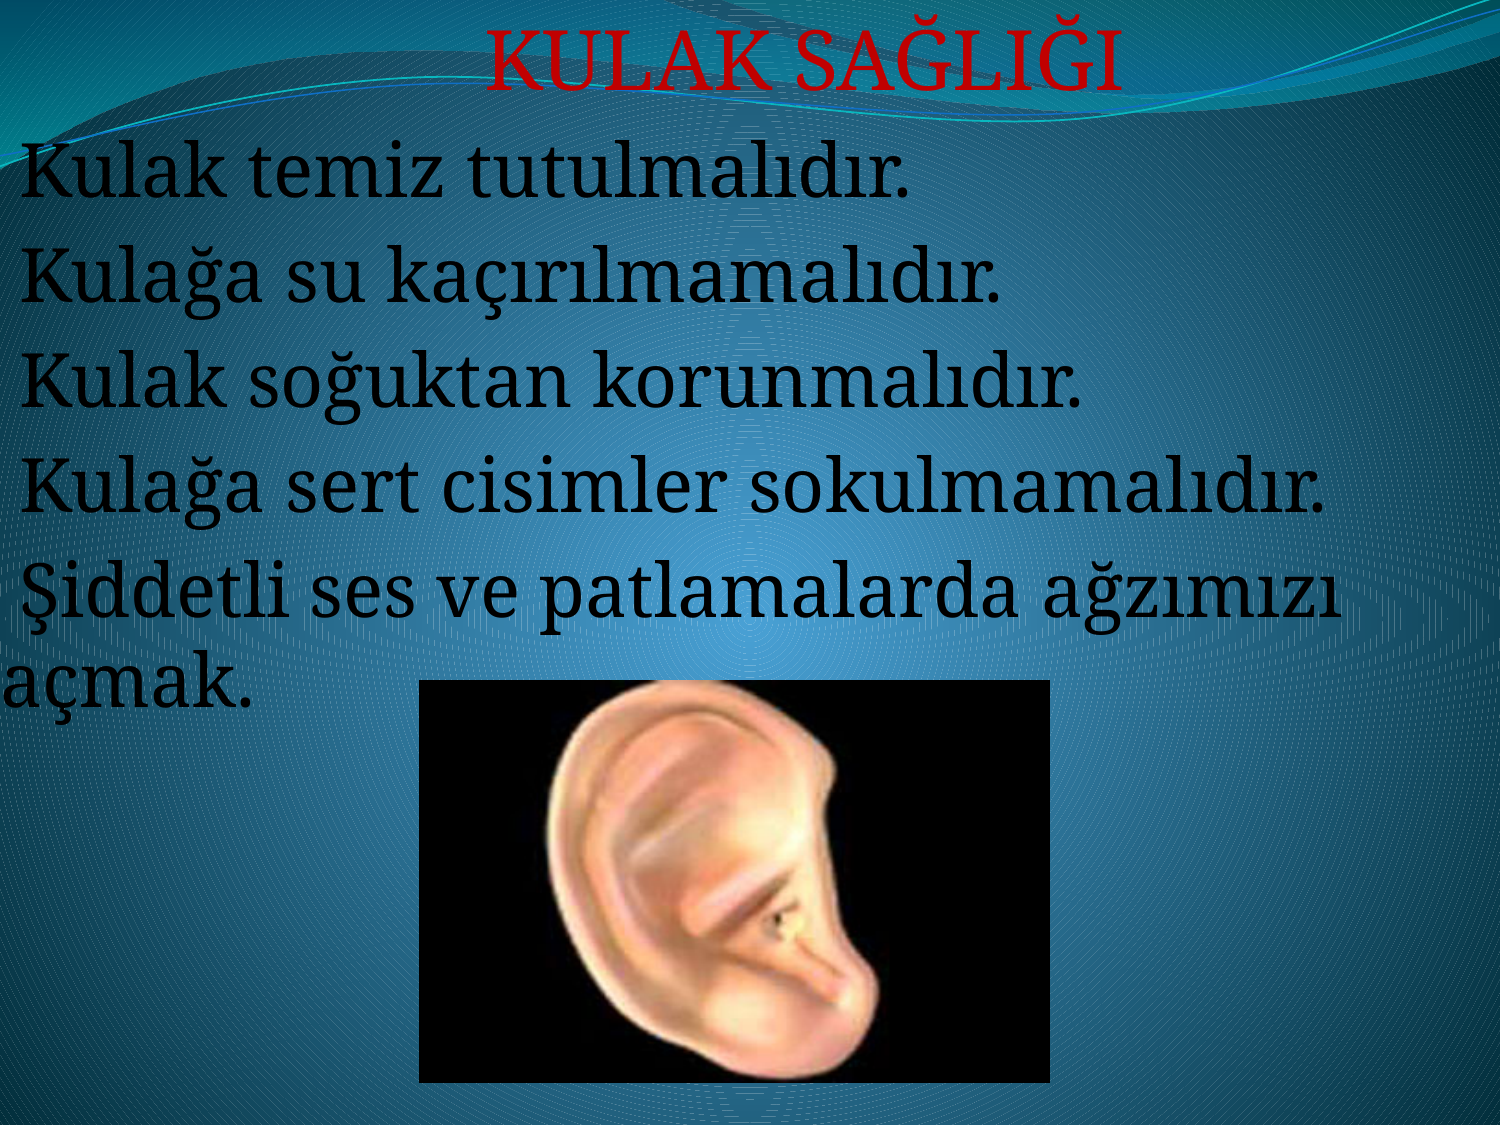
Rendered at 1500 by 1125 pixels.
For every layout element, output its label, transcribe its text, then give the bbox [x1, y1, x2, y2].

picture [418, 680, 1050, 1083]
subtitle KULAK SAĞLIĞI Kulak temiz tutulmalıdır. Kulağa su kaçırılmamalıdır. Kulak soğuktan korunmalıdır. Kulağa sert cisimler sokulmamalıdır. Şiddetli ses ve patlamalarda ağzımızı açmak. [0, 0, 1500, 1125]
